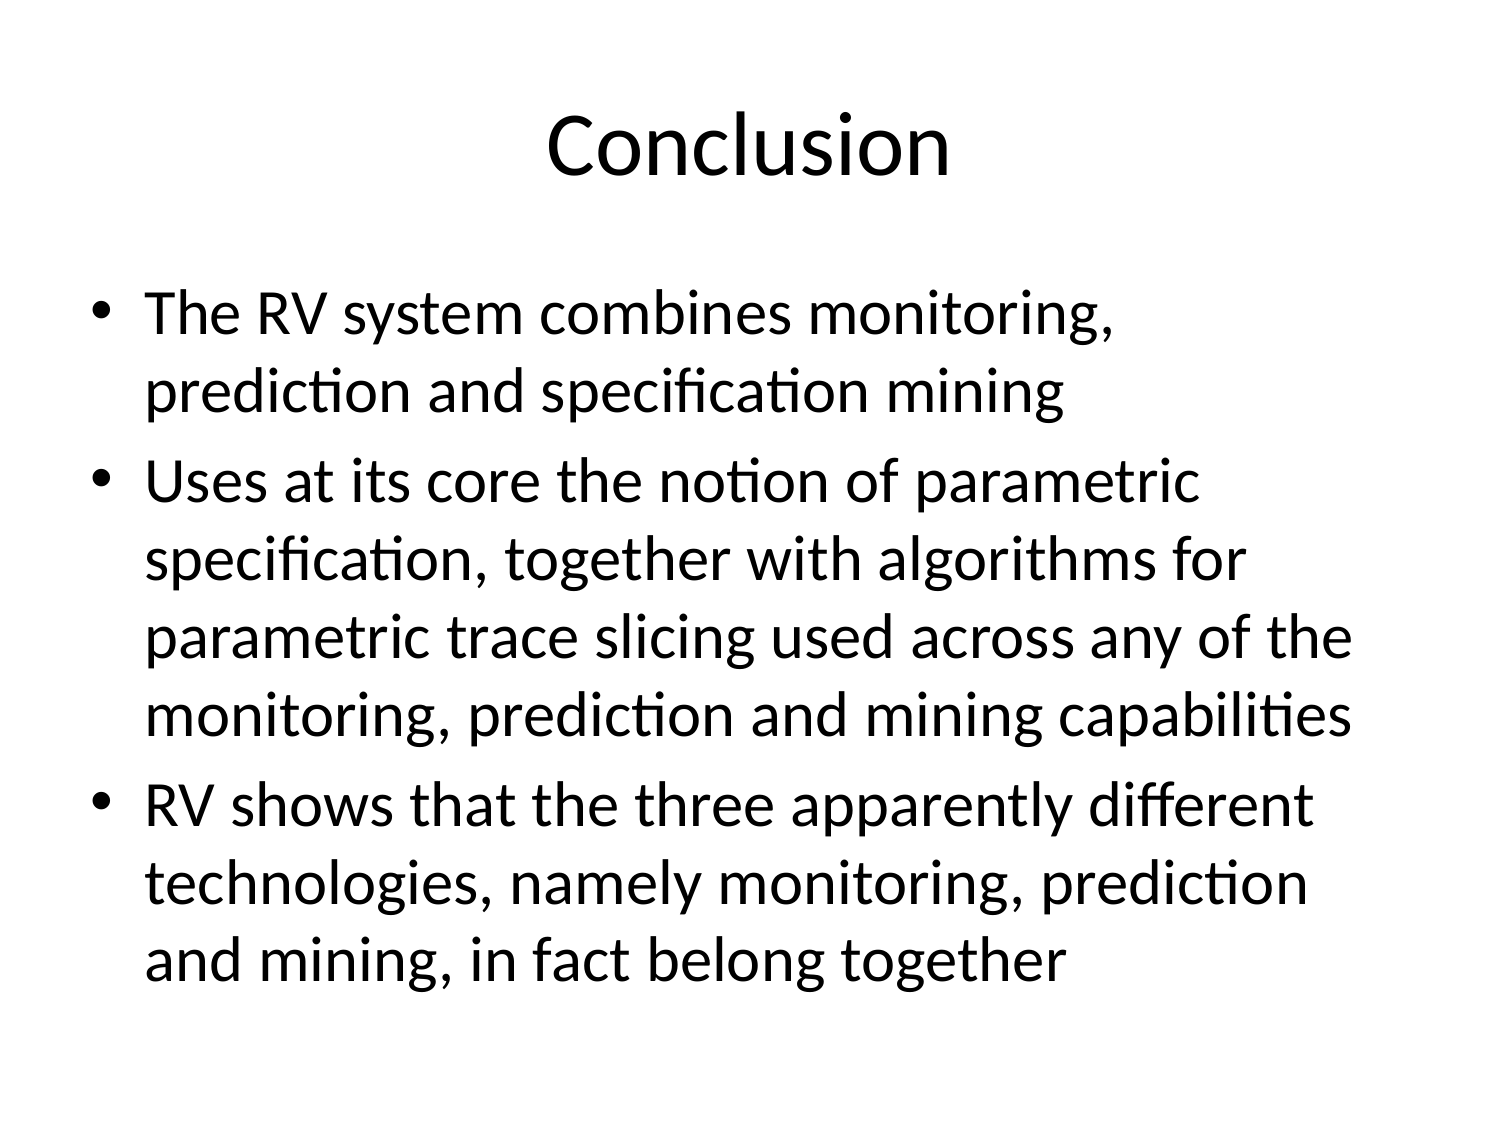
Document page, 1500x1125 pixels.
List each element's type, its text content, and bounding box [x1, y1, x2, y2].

title Conclusion [75, 45, 1425, 233]
list The RV system combines monitoring, prediction and specification mining Uses at its core the notion of parametric specification, together with algorithms for parametric trace slicing used across any of the monitoring, prediction and mining capabilities RV shows that the three apparently different technologies, namely monitoring, prediction and mining, in fact belong together [75, 262, 1413, 1005]
